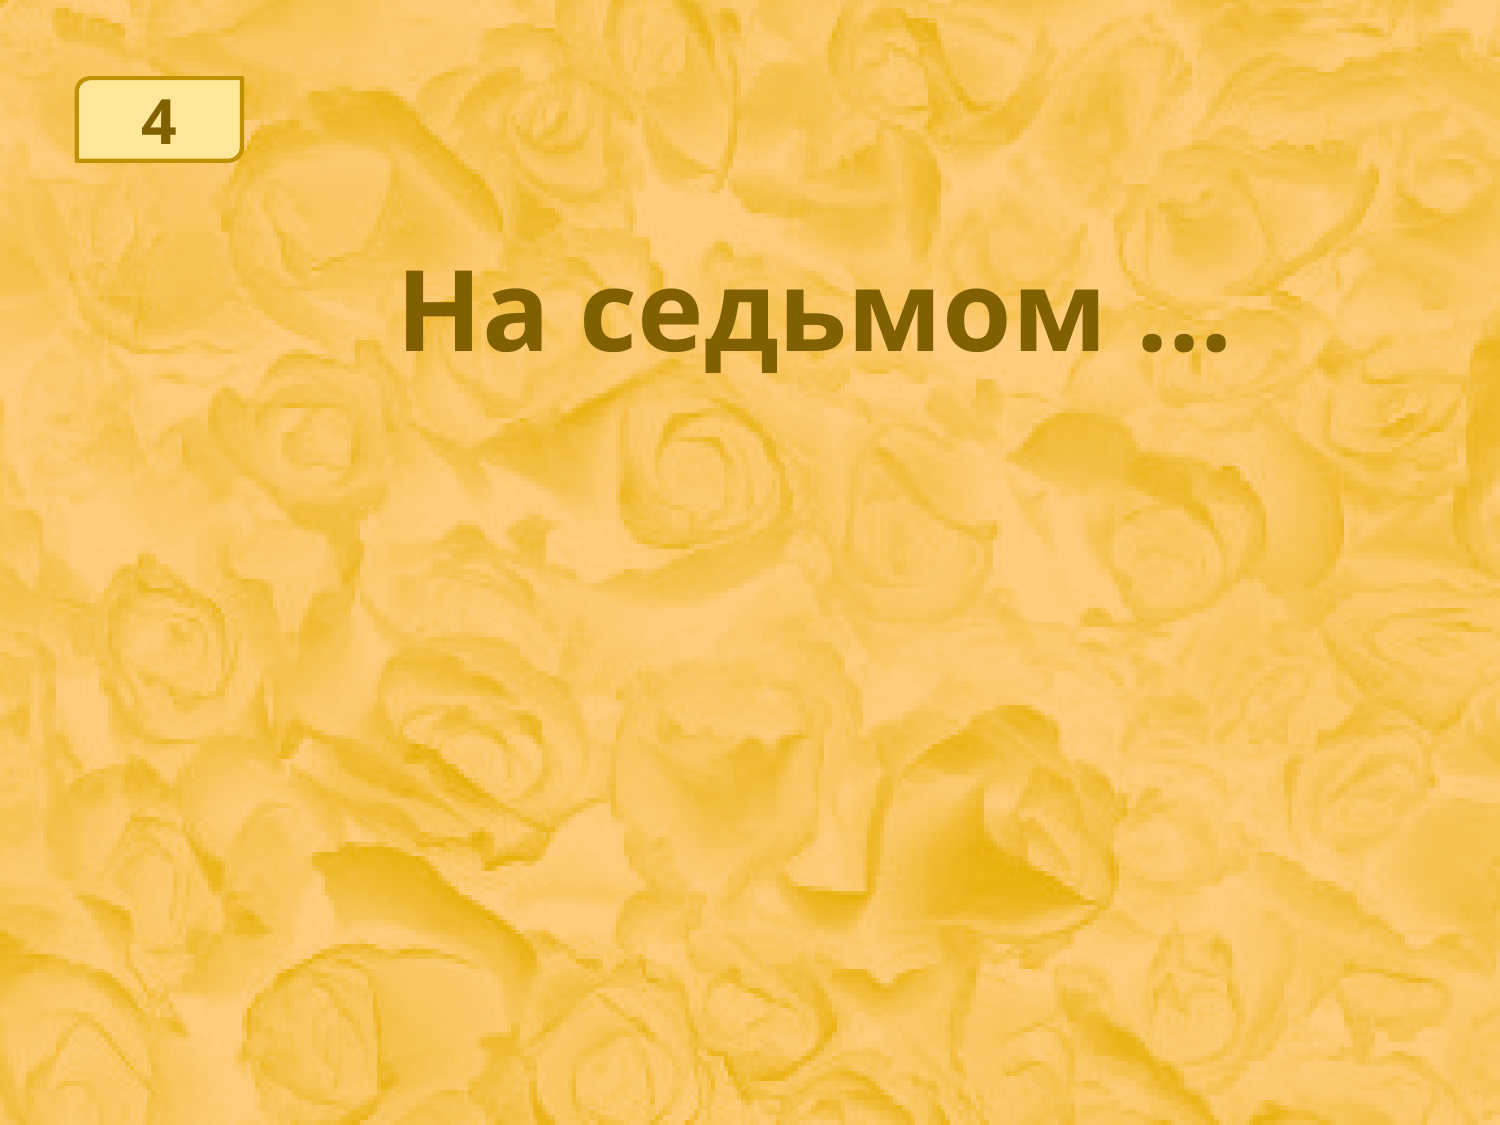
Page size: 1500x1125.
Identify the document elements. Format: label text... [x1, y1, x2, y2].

text_box 4 [74, 76, 245, 163]
text_box На седьмом … [242, 231, 1388, 382]
